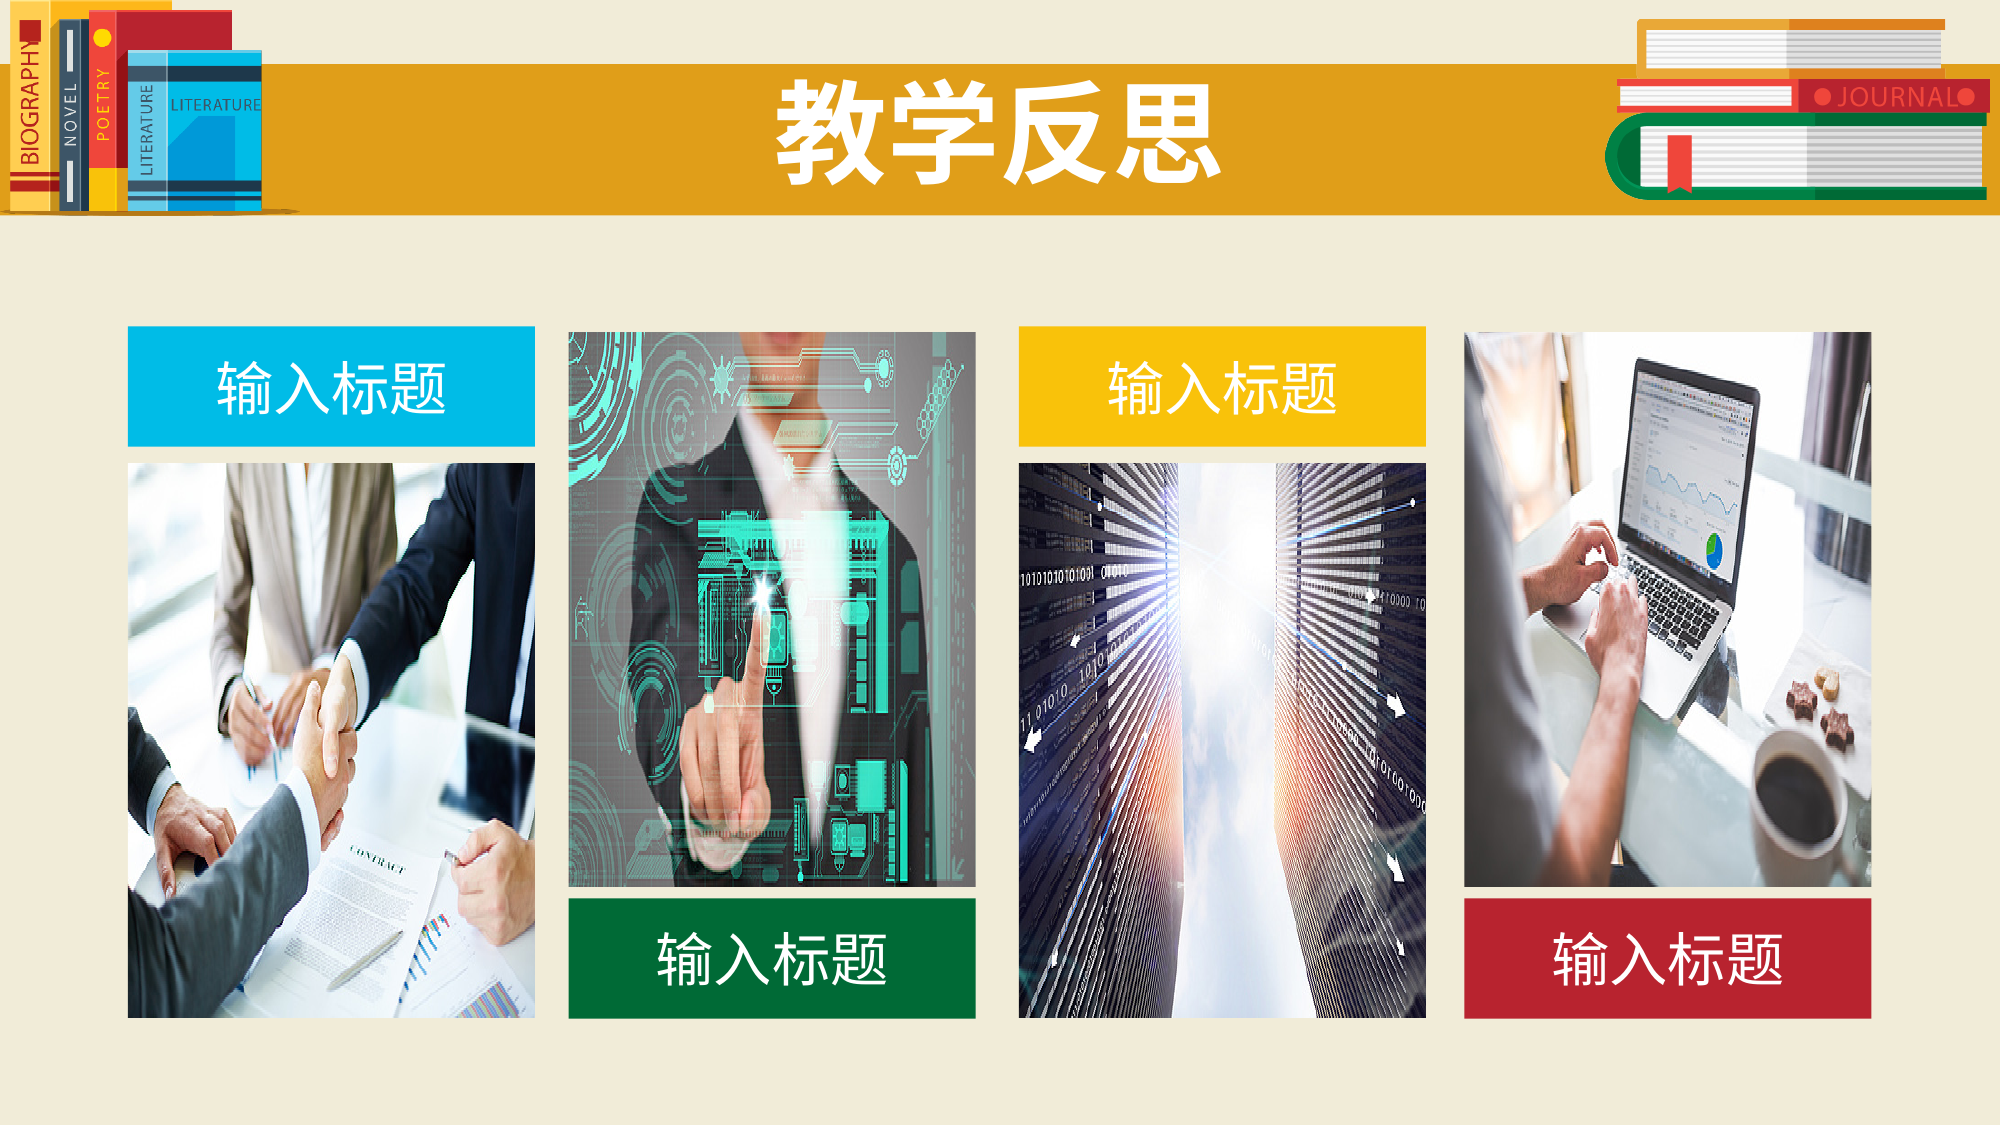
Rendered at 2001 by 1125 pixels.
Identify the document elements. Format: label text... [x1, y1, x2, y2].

text_box 输入标题 [1464, 898, 1872, 1019]
picture [0, 0, 300, 216]
picture [1605, 19, 1990, 200]
text_box 输入标题 [1018, 326, 1426, 447]
text_box [1464, 332, 1872, 887]
text_box [568, 332, 976, 887]
text_box [0, 63, 2000, 217]
text_box 输入标题 [568, 898, 976, 1019]
text_box 输入标题 [127, 326, 535, 447]
text_box 教学反思 [610, 55, 1390, 206]
text_box [127, 463, 535, 1018]
text_box [1018, 463, 1426, 1018]
